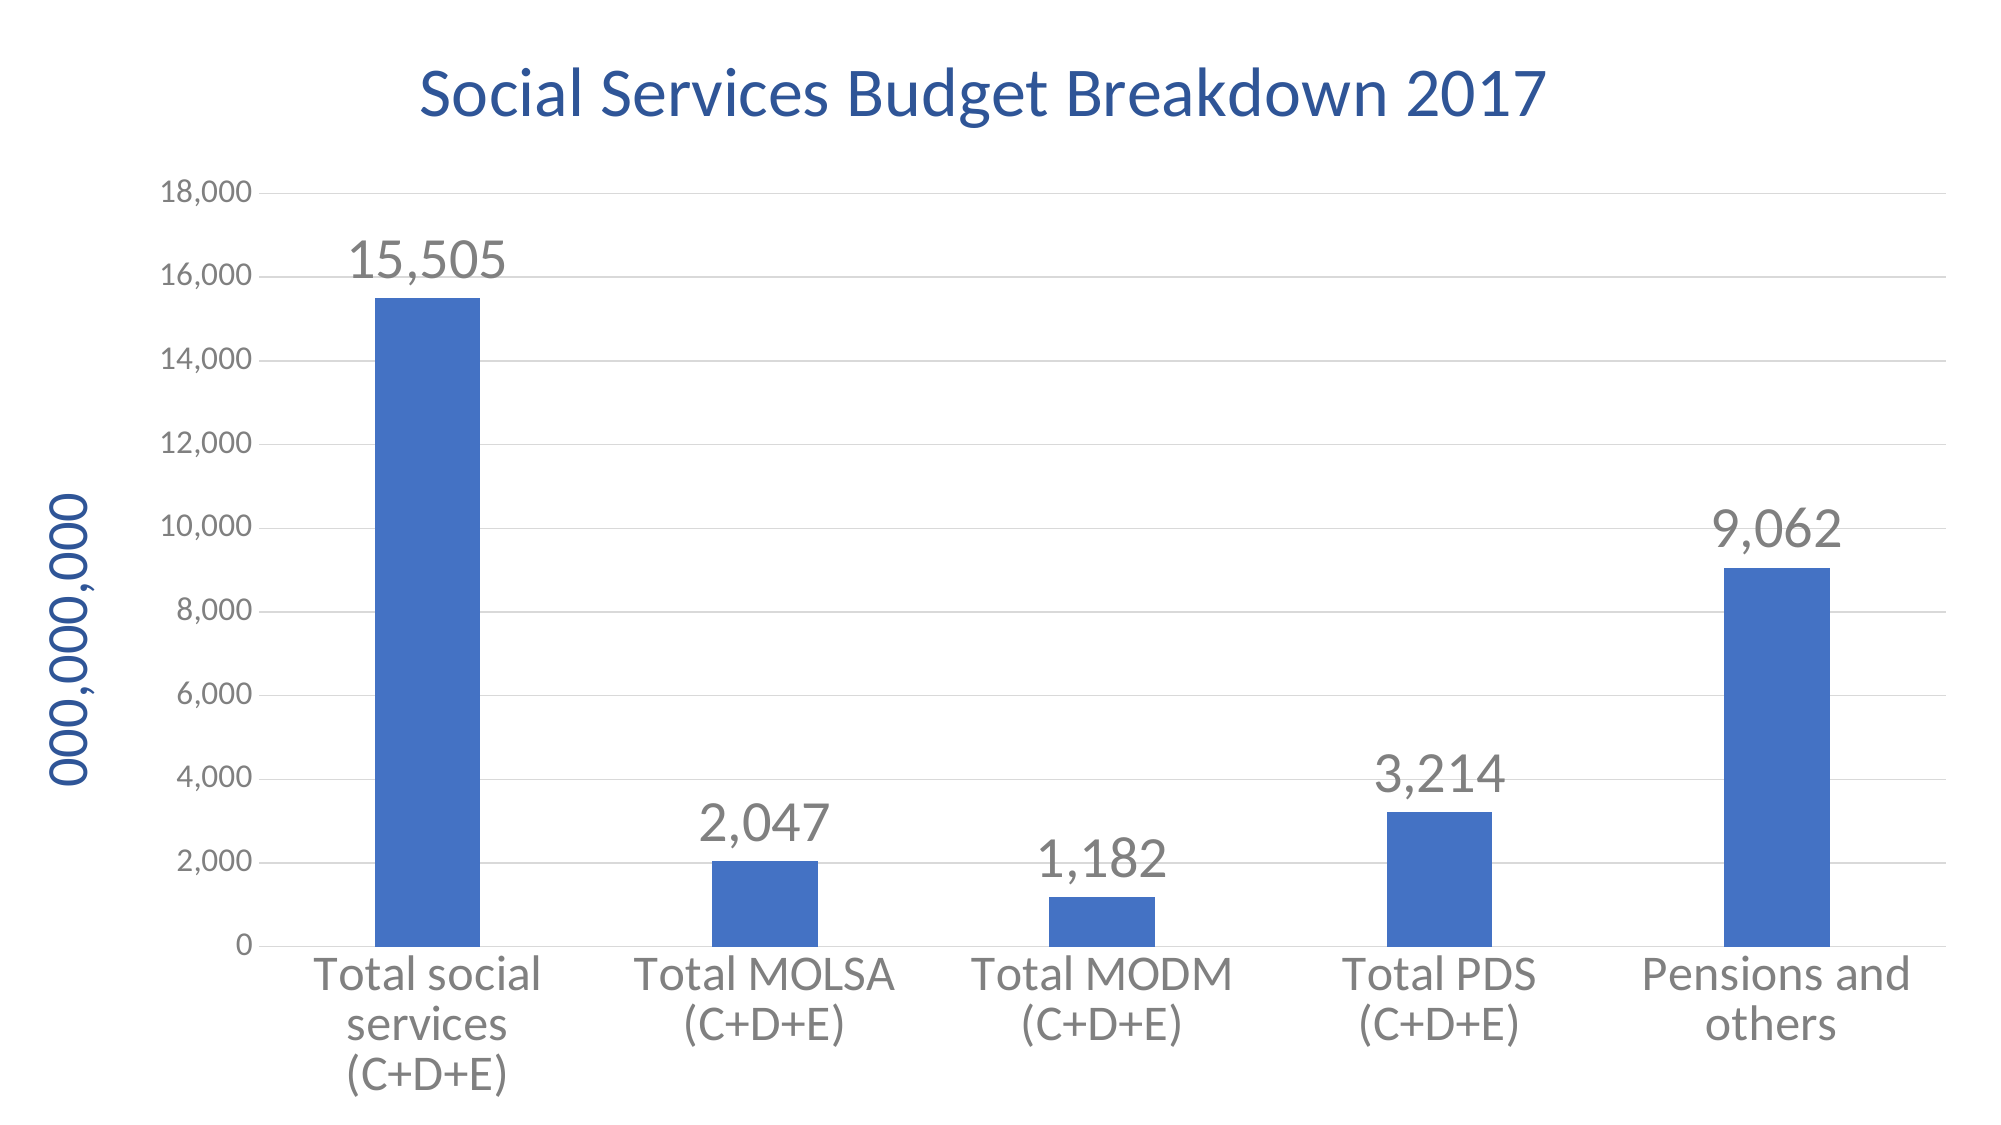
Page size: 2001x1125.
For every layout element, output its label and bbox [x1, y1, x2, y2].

chart [0, 12, 1986, 1125]
